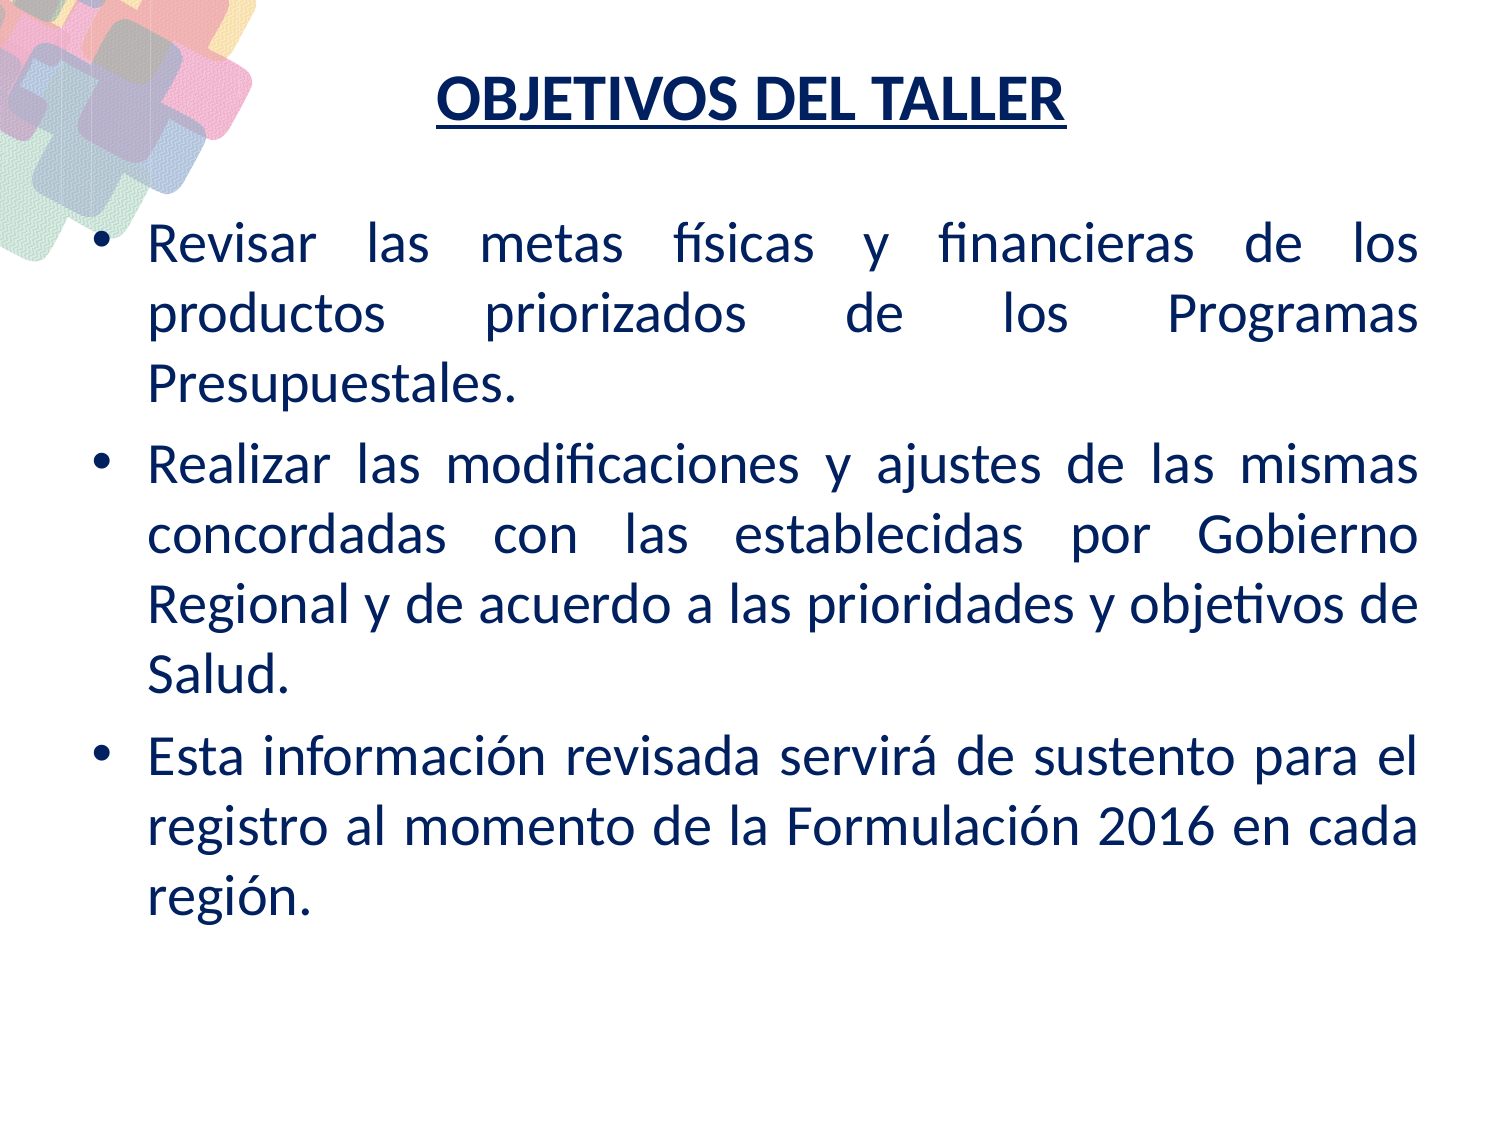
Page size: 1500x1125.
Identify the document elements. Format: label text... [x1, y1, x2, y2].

title OBJETIVOS DEL TALLER [76, 0, 1427, 188]
list Revisar las metas físicas y financieras de los productos priorizados de los Programas Presupuestales. Realizar las modificaciones y ajustes de las mismas concordadas con las establecidas por Gobierno Regional y de acuerdo a las prioridades y objetivos de Salud. Esta información revisada servirá de sustento para el registro al momento de la Formulación 2016 en cada región. [76, 196, 1436, 976]
